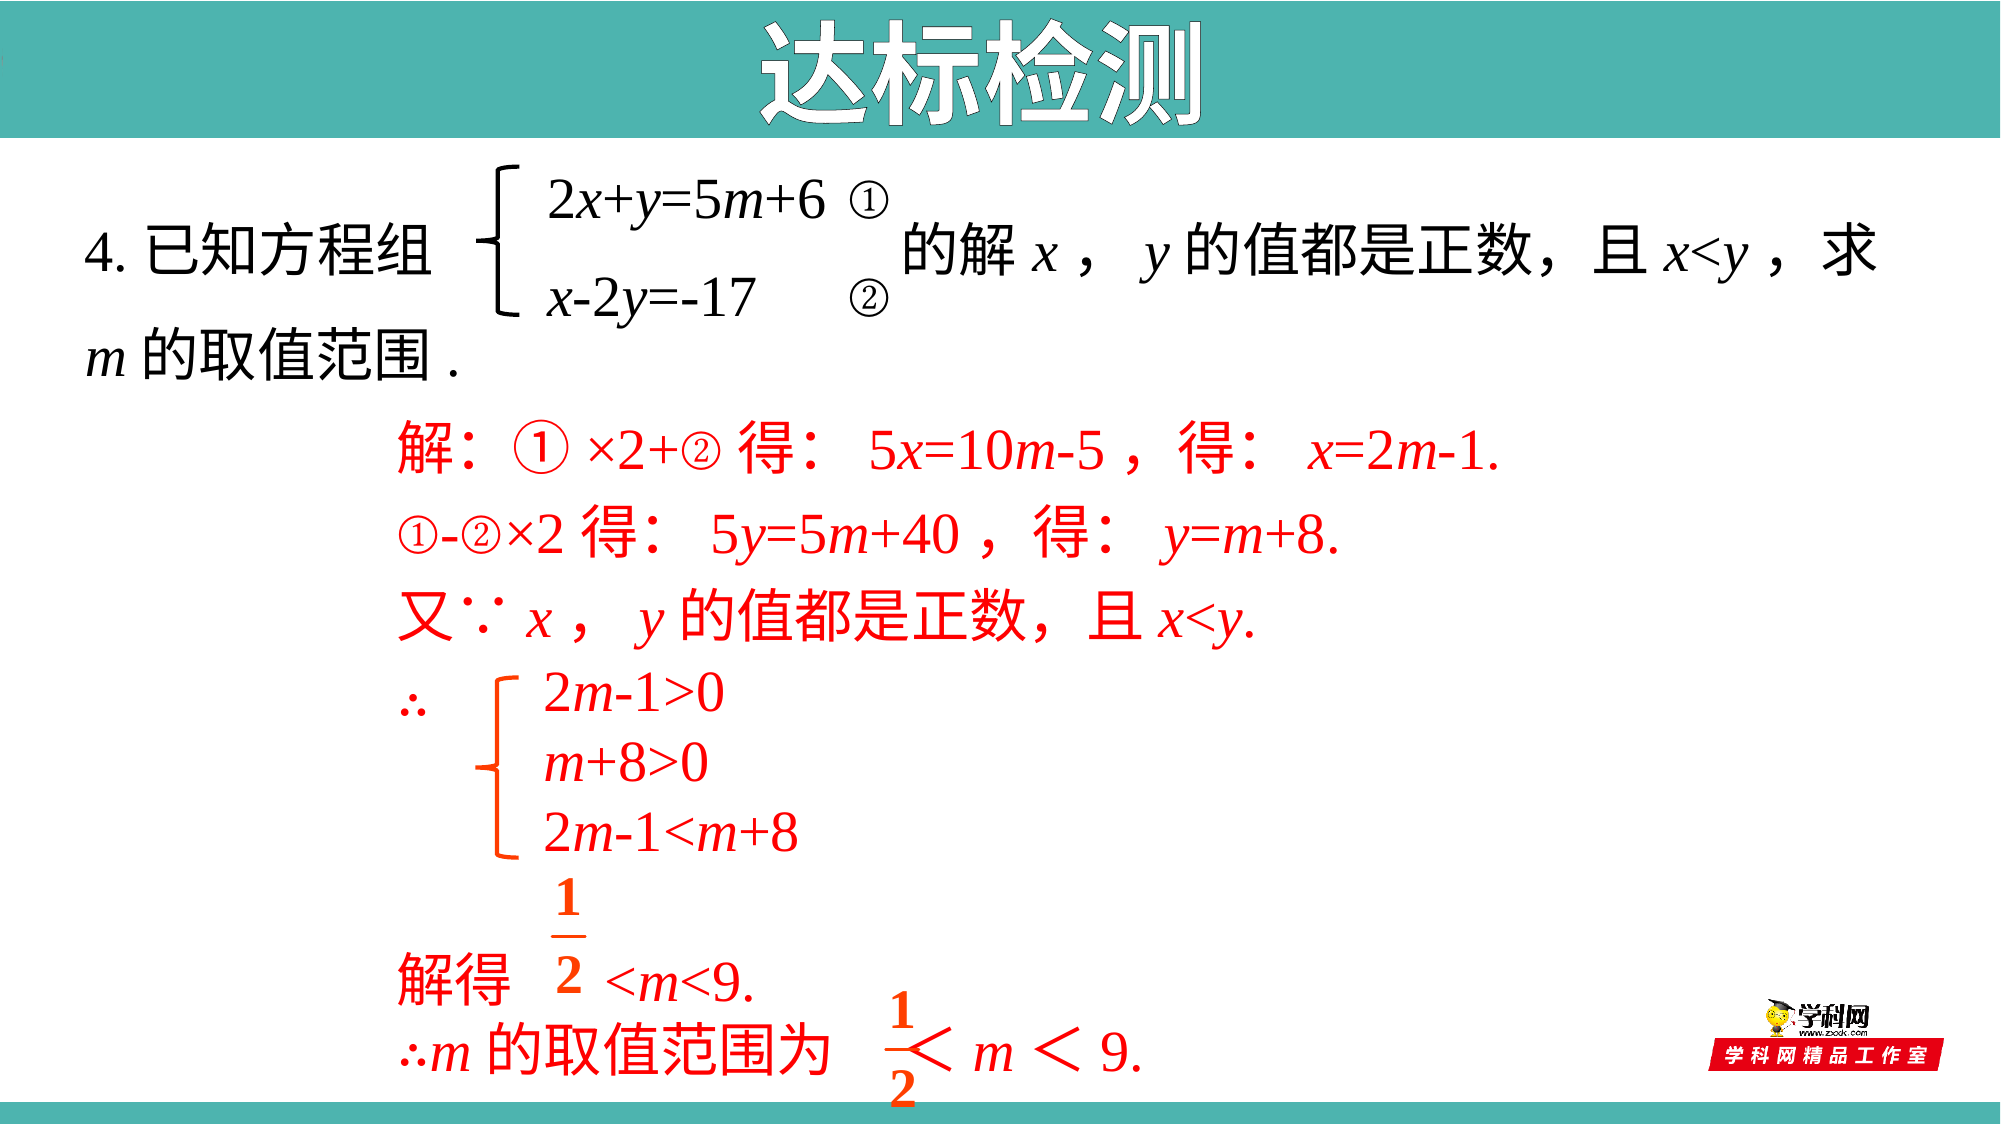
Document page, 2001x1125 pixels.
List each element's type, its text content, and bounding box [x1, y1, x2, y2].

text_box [70, 125, 1934, 386]
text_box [876, 971, 933, 1121]
picture [0, 1, 2001, 1124]
text_box 解：①×2+②得：5x=10m-5，得：x=2m-1. ①-②×2得：5y=5m+40，得：y=m+8. 又∵x，y的值都是正数，且x<y. ∴ 解得 <m<9. ∴m的取值范围为 ＜m＜9. [381, 389, 1619, 1090]
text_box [475, 645, 981, 873]
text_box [542, 873, 599, 1007]
text_box 达标检测 [742, 0, 1223, 125]
